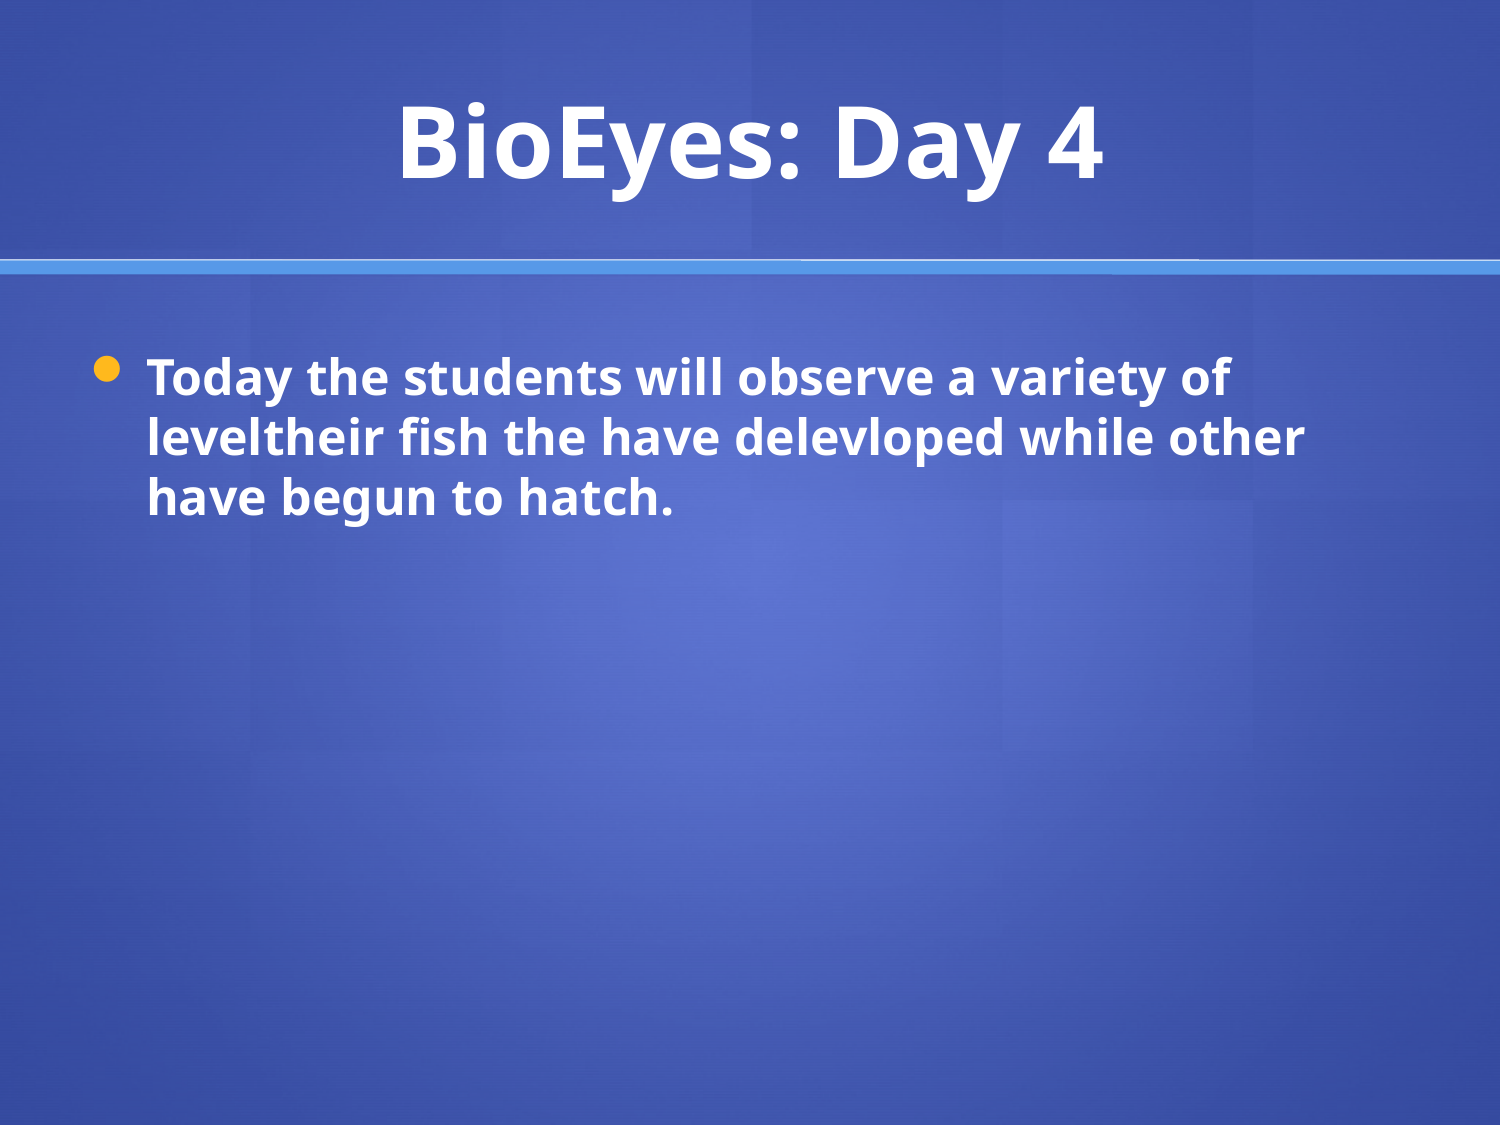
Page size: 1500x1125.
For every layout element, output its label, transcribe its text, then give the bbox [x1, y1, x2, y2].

list Today the students will observe a variety of leveltheir fish the have delevloped while other have begun to hatch. [75, 337, 1425, 988]
title BioEyes: Day 4 [75, 45, 1425, 233]
